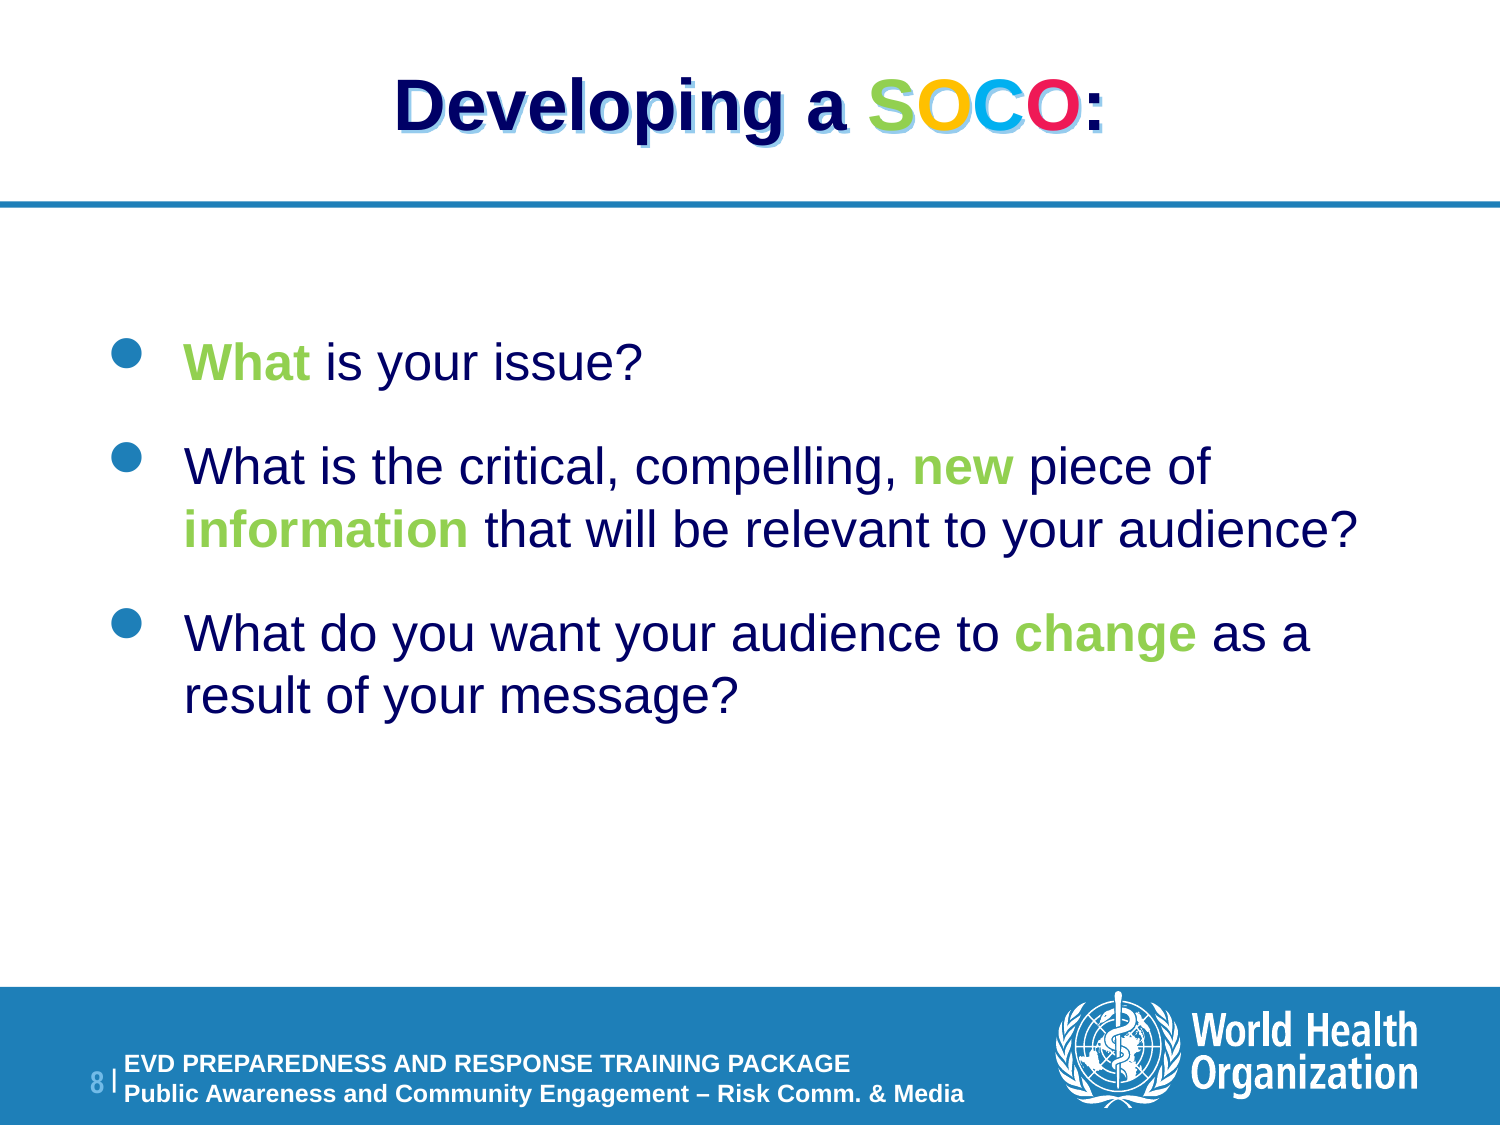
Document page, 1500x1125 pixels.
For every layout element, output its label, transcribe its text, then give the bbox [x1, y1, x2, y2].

list What is your issue? What is the critical, compelling, new piece of information that will be relevant to your audience? What do you want your audience to change as a result of your message? [107, 224, 1423, 981]
title Developing a SOCO: [0, 0, 1500, 204]
